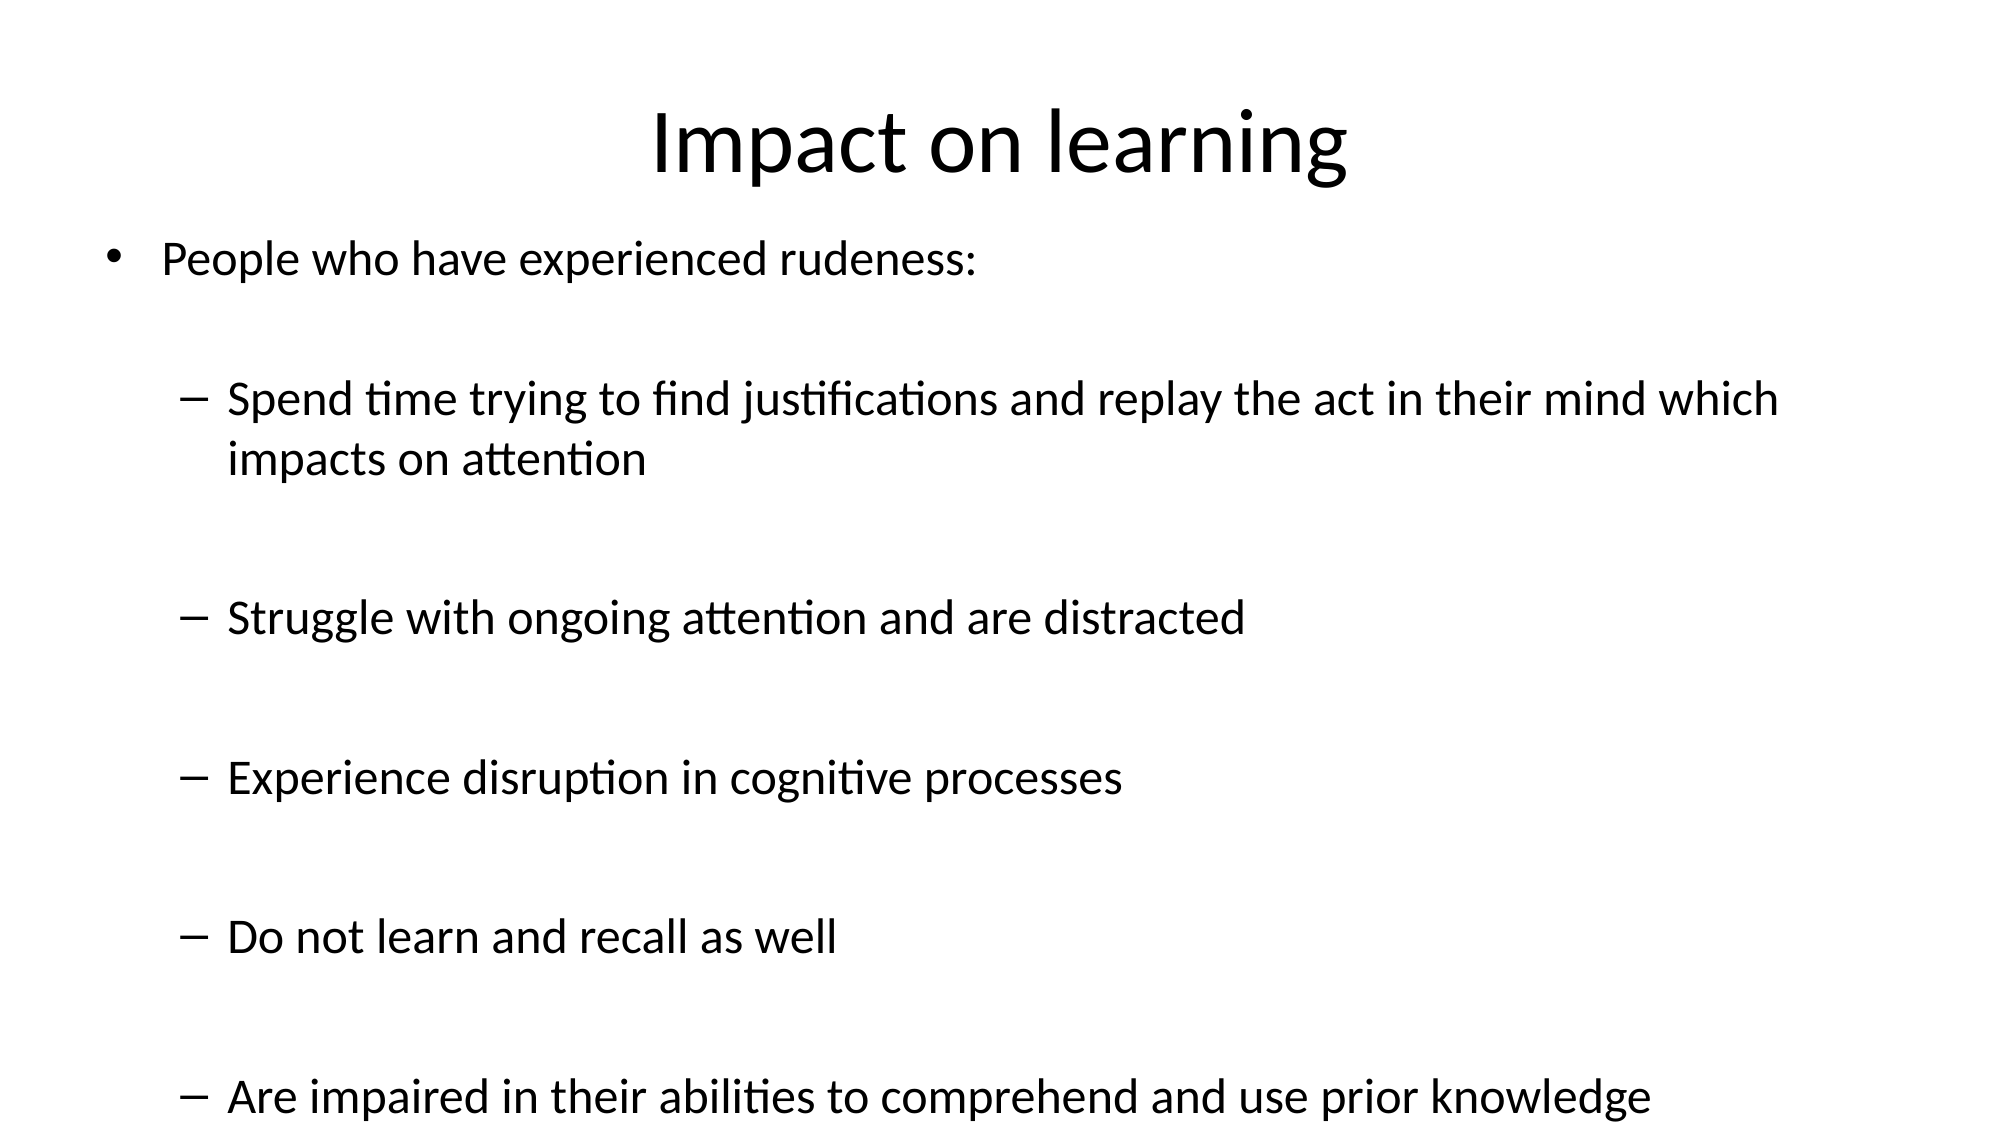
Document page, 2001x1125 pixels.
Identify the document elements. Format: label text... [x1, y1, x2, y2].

list People who have experienced rudeness: Spend time trying to find justifications and replay the act in their mind which impacts on attention Struggle with ongoing attention and are distracted Experience disruption in cognitive processes Do not learn and recall as well Are impaired in their abilities to comprehend and use prior knowledge [90, 217, 1910, 855]
title Impact on learning [353, 54, 1647, 217]
